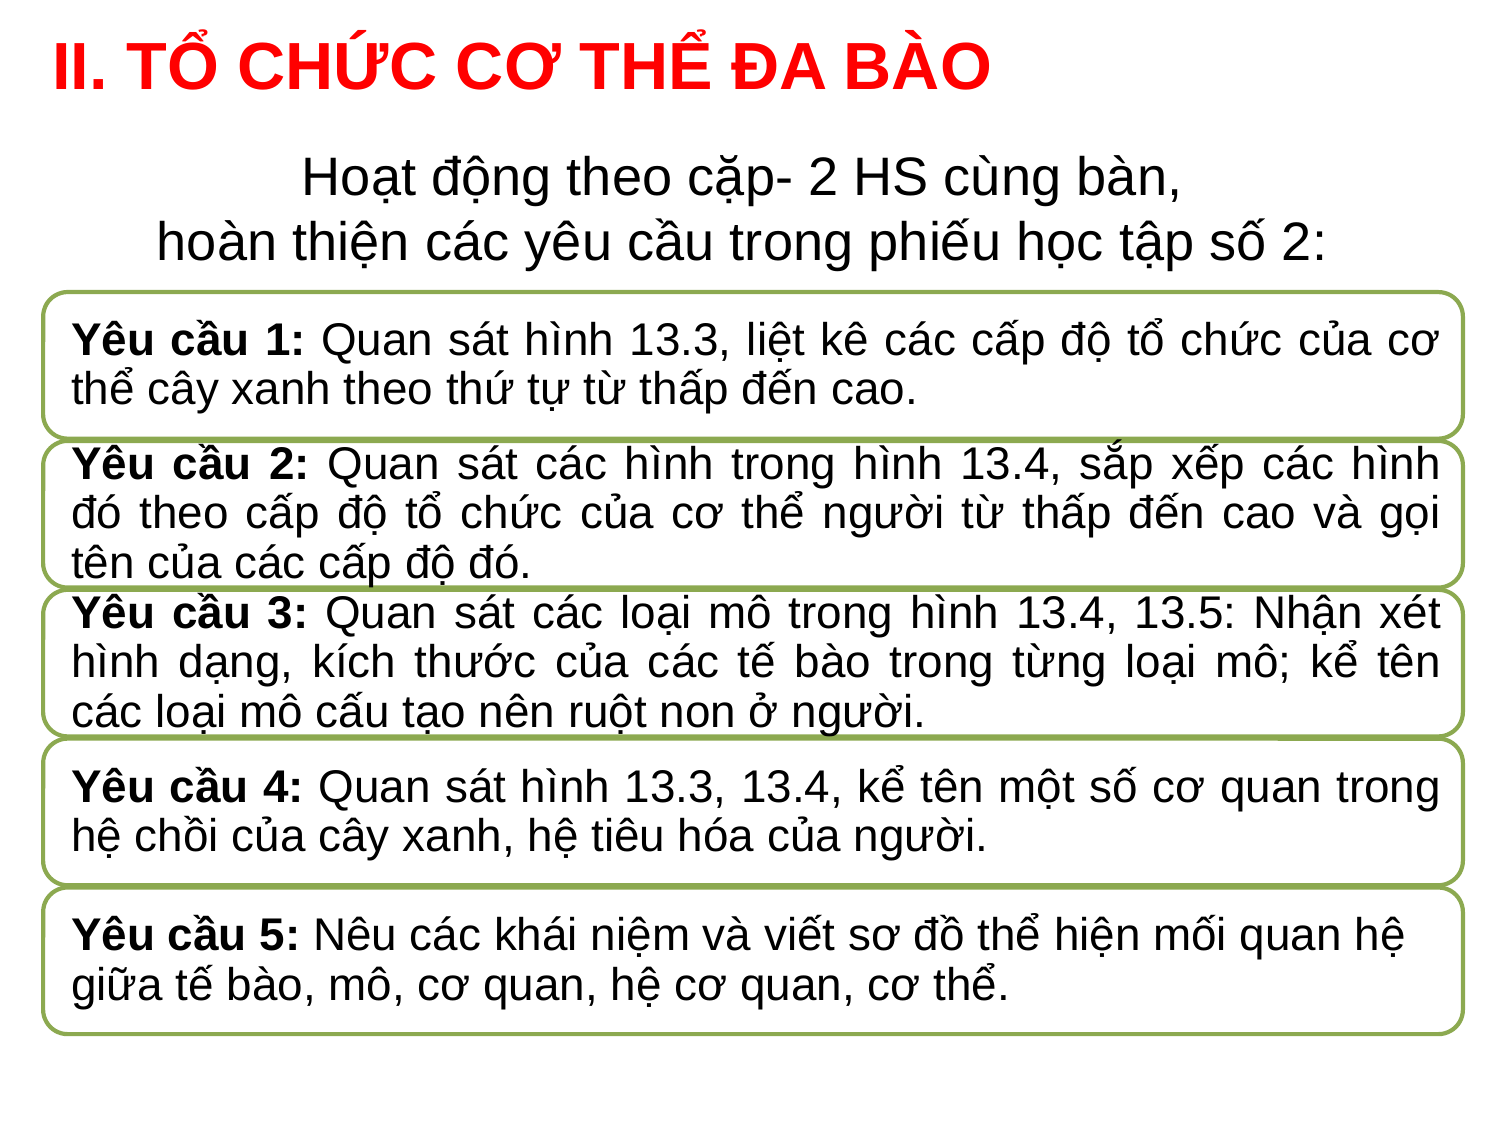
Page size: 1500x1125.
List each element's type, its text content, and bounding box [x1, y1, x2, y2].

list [42, 291, 1464, 1035]
title Hoạt động theo cặp- 2 HS cùng bàn, hoàn thiện các yêu cầu trong phiếu học tập số 2: [0, 125, 1500, 288]
text_box II. TỔ CHỨC CƠ THỂ ĐA BÀO [37, 10, 1388, 116]
